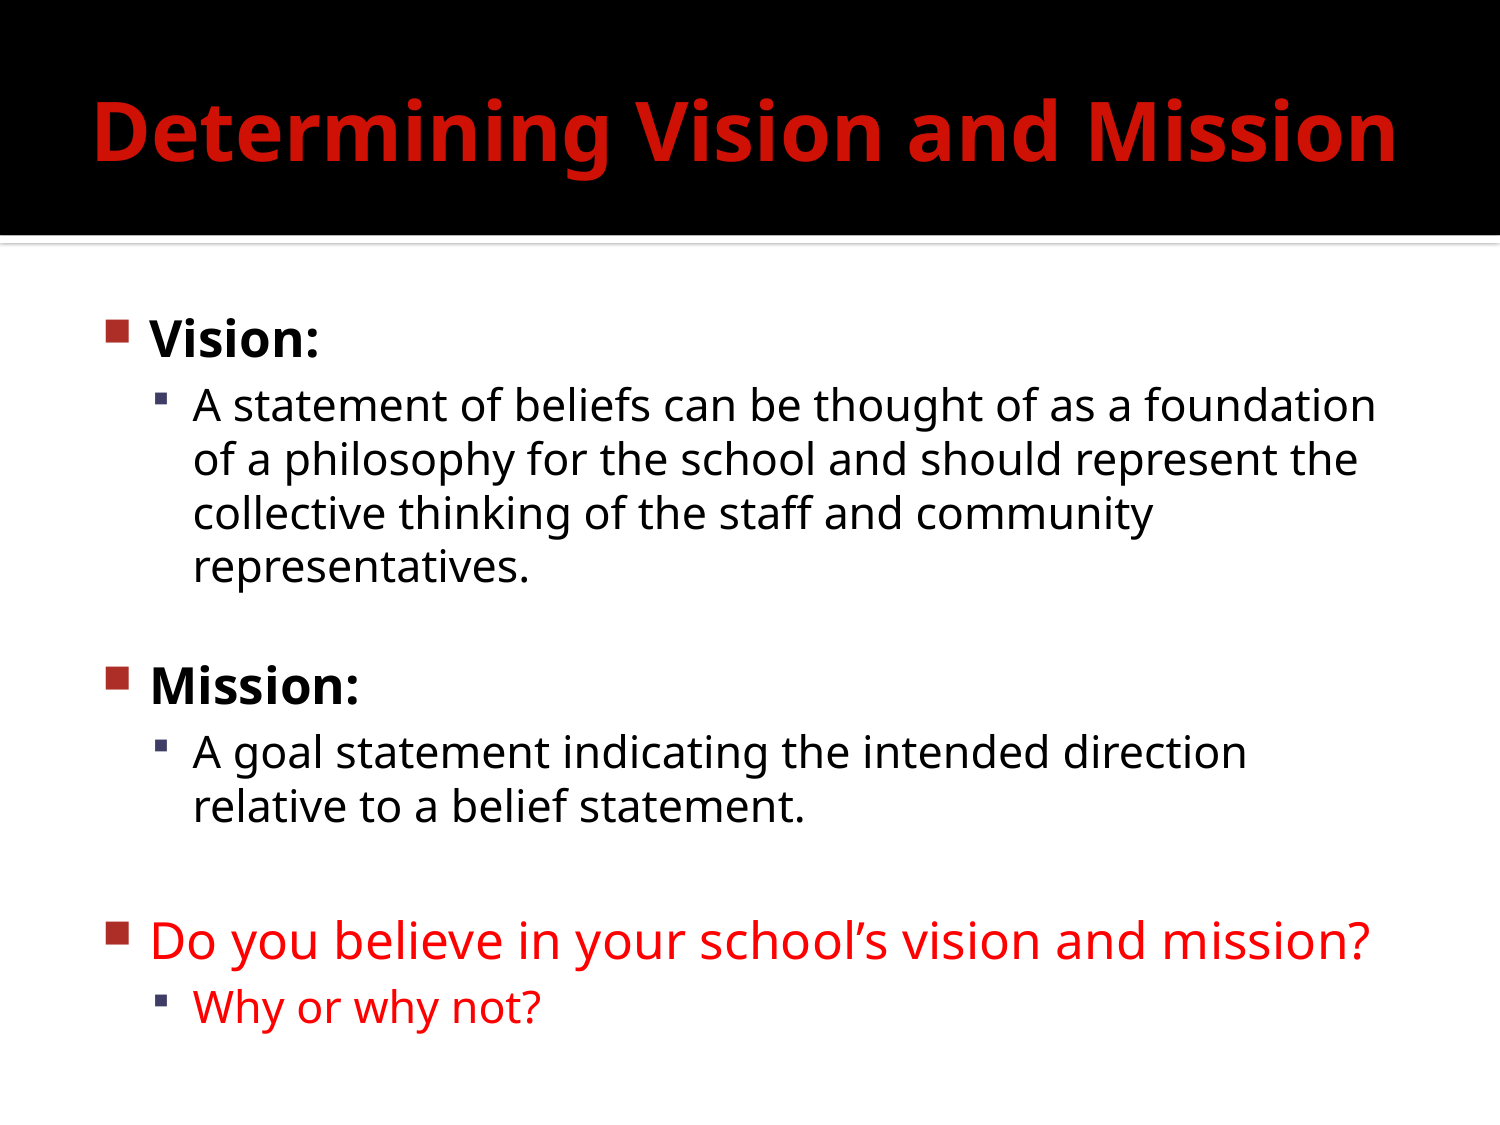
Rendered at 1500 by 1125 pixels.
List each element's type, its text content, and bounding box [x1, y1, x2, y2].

title Determining Vision and Mission [75, 25, 1425, 231]
list Vision: A statement of beliefs can be thought of as a foundation of a philosophy for the school and should represent the collective thinking of the staff and community representatives. Mission: A goal statement indicating the intended direction relative to a belief statement. Do you believe in your school’s vision and mission? Why or why not? [75, 291, 1425, 1050]
